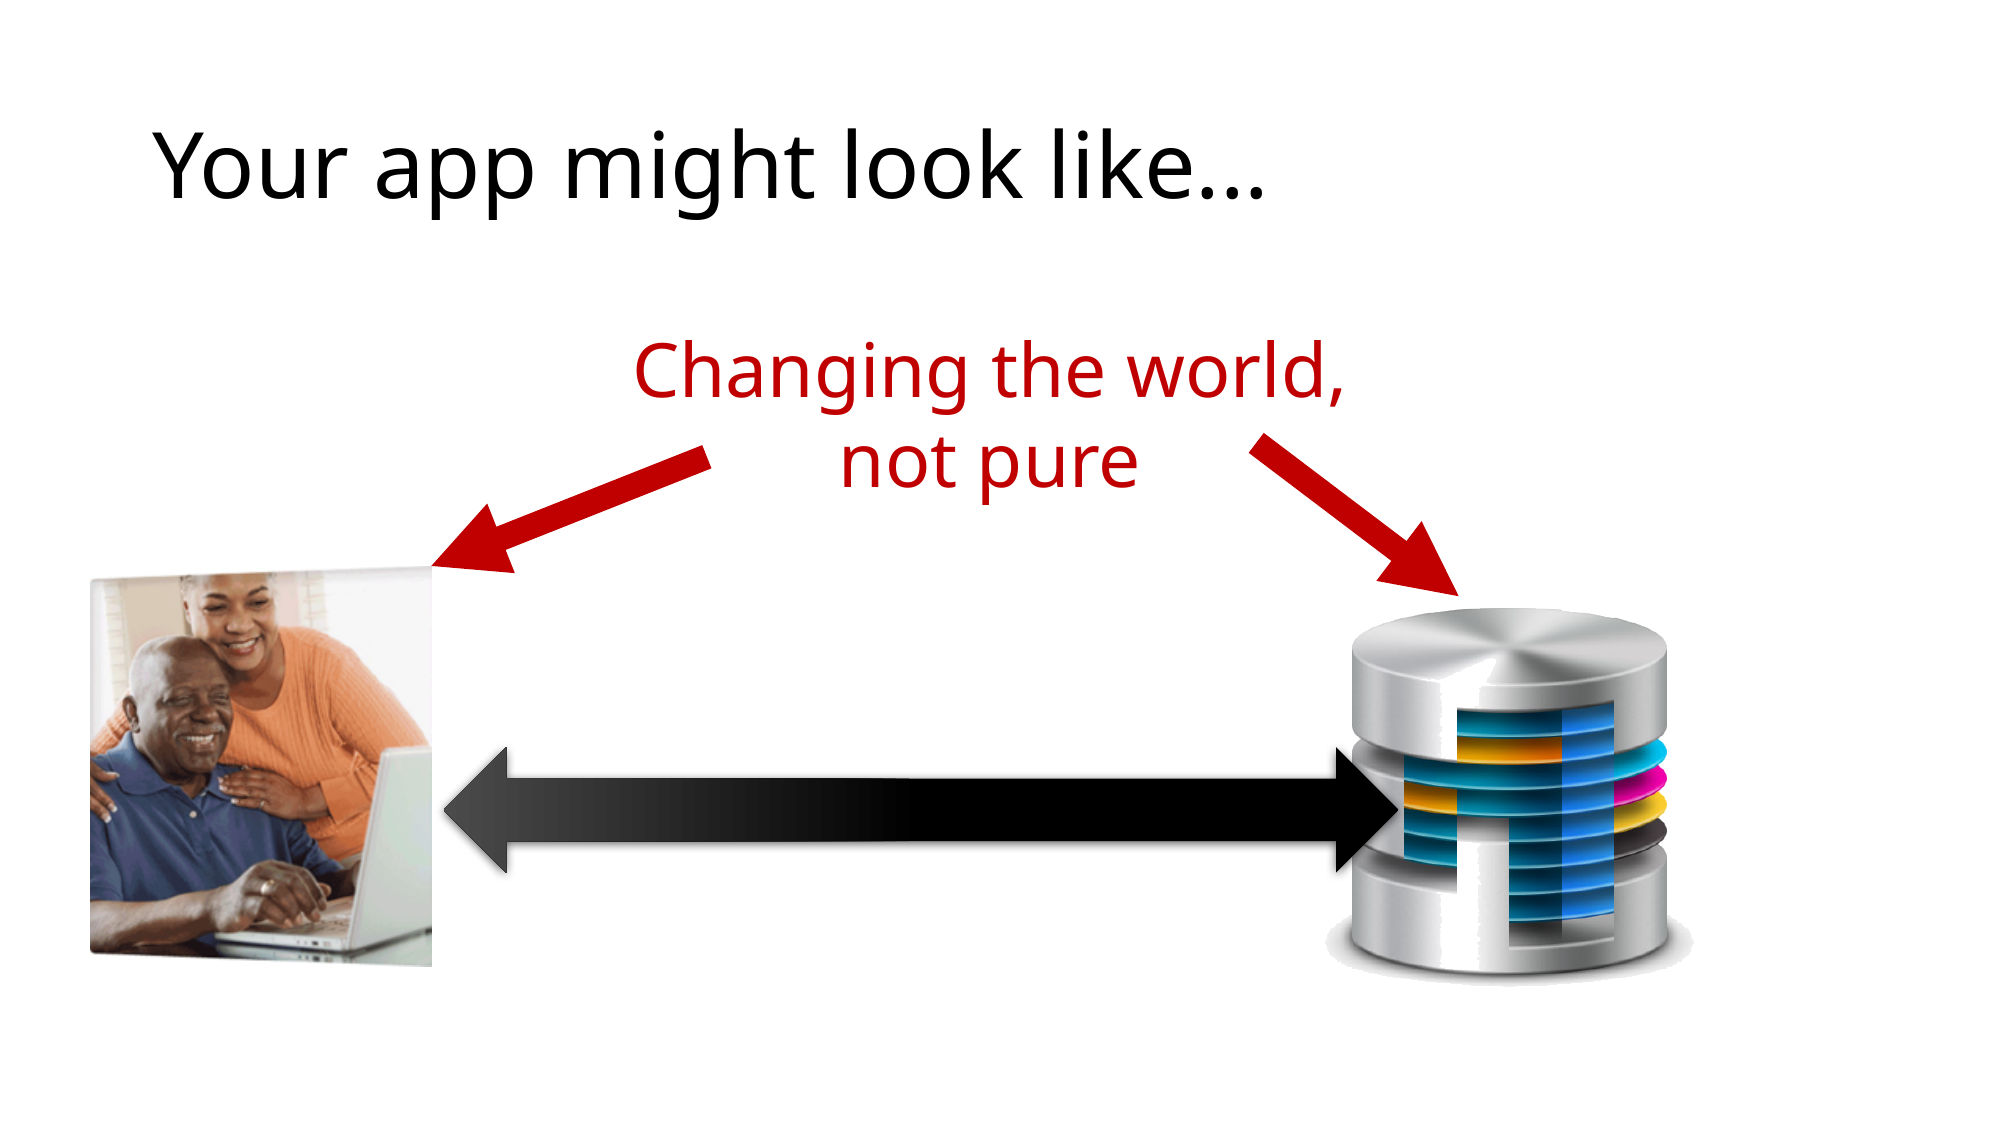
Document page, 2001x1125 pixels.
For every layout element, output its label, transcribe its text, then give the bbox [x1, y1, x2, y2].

text_box Changing the world, not pure [617, 315, 1363, 511]
text_box [443, 747, 1299, 873]
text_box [1256, 442, 1459, 597]
picture [1299, 581, 1719, 1001]
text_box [431, 456, 707, 566]
picture [90, 566, 432, 967]
title Your app might look like... [137, 59, 1863, 278]
